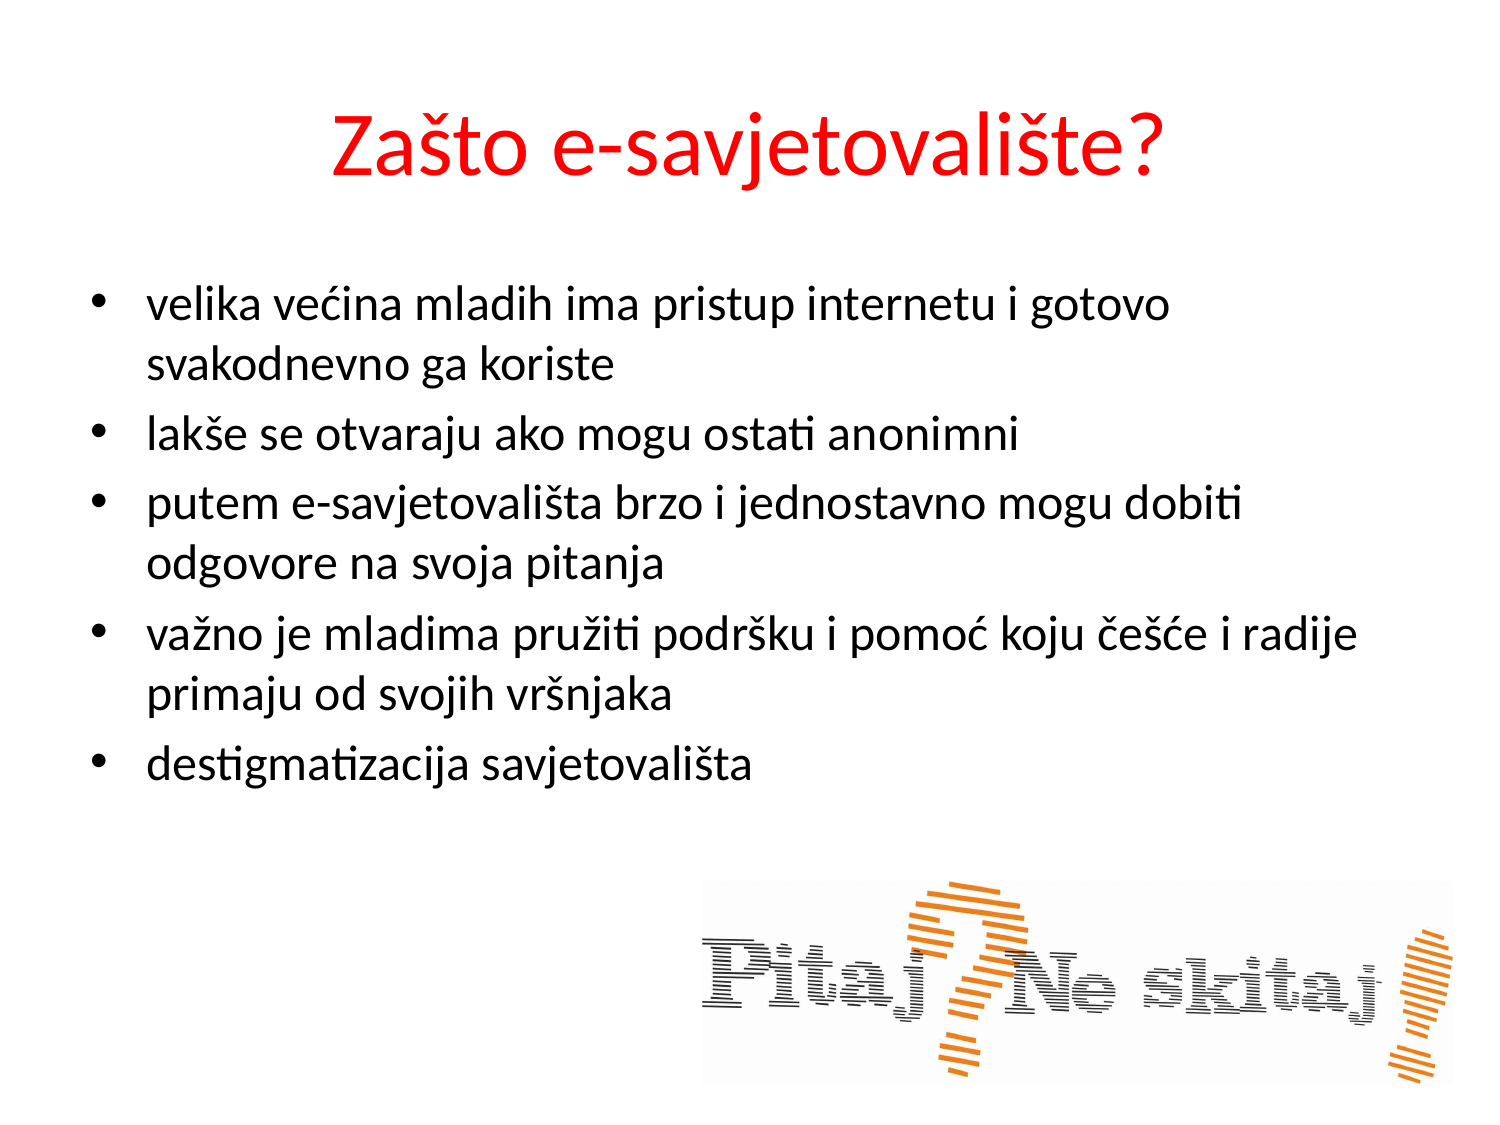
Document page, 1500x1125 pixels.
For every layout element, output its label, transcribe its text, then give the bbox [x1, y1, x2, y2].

list velika većina mladih ima pristup internetu i gotovo svakodnevno ga koriste lakše se otvaraju ako mogu ostati anonimni putem e-savjetovališta brzo i jednostavno mogu dobiti odgovore na svoja pitanja važno je mladima pružiti podršku i pomoć koju češće i radije primaju od svojih vršnjaka destigmatizacija savjetovališta [74, 262, 1426, 1006]
picture [702, 881, 1454, 1084]
title Zašto e-savjetovalište? [74, 44, 1426, 233]
